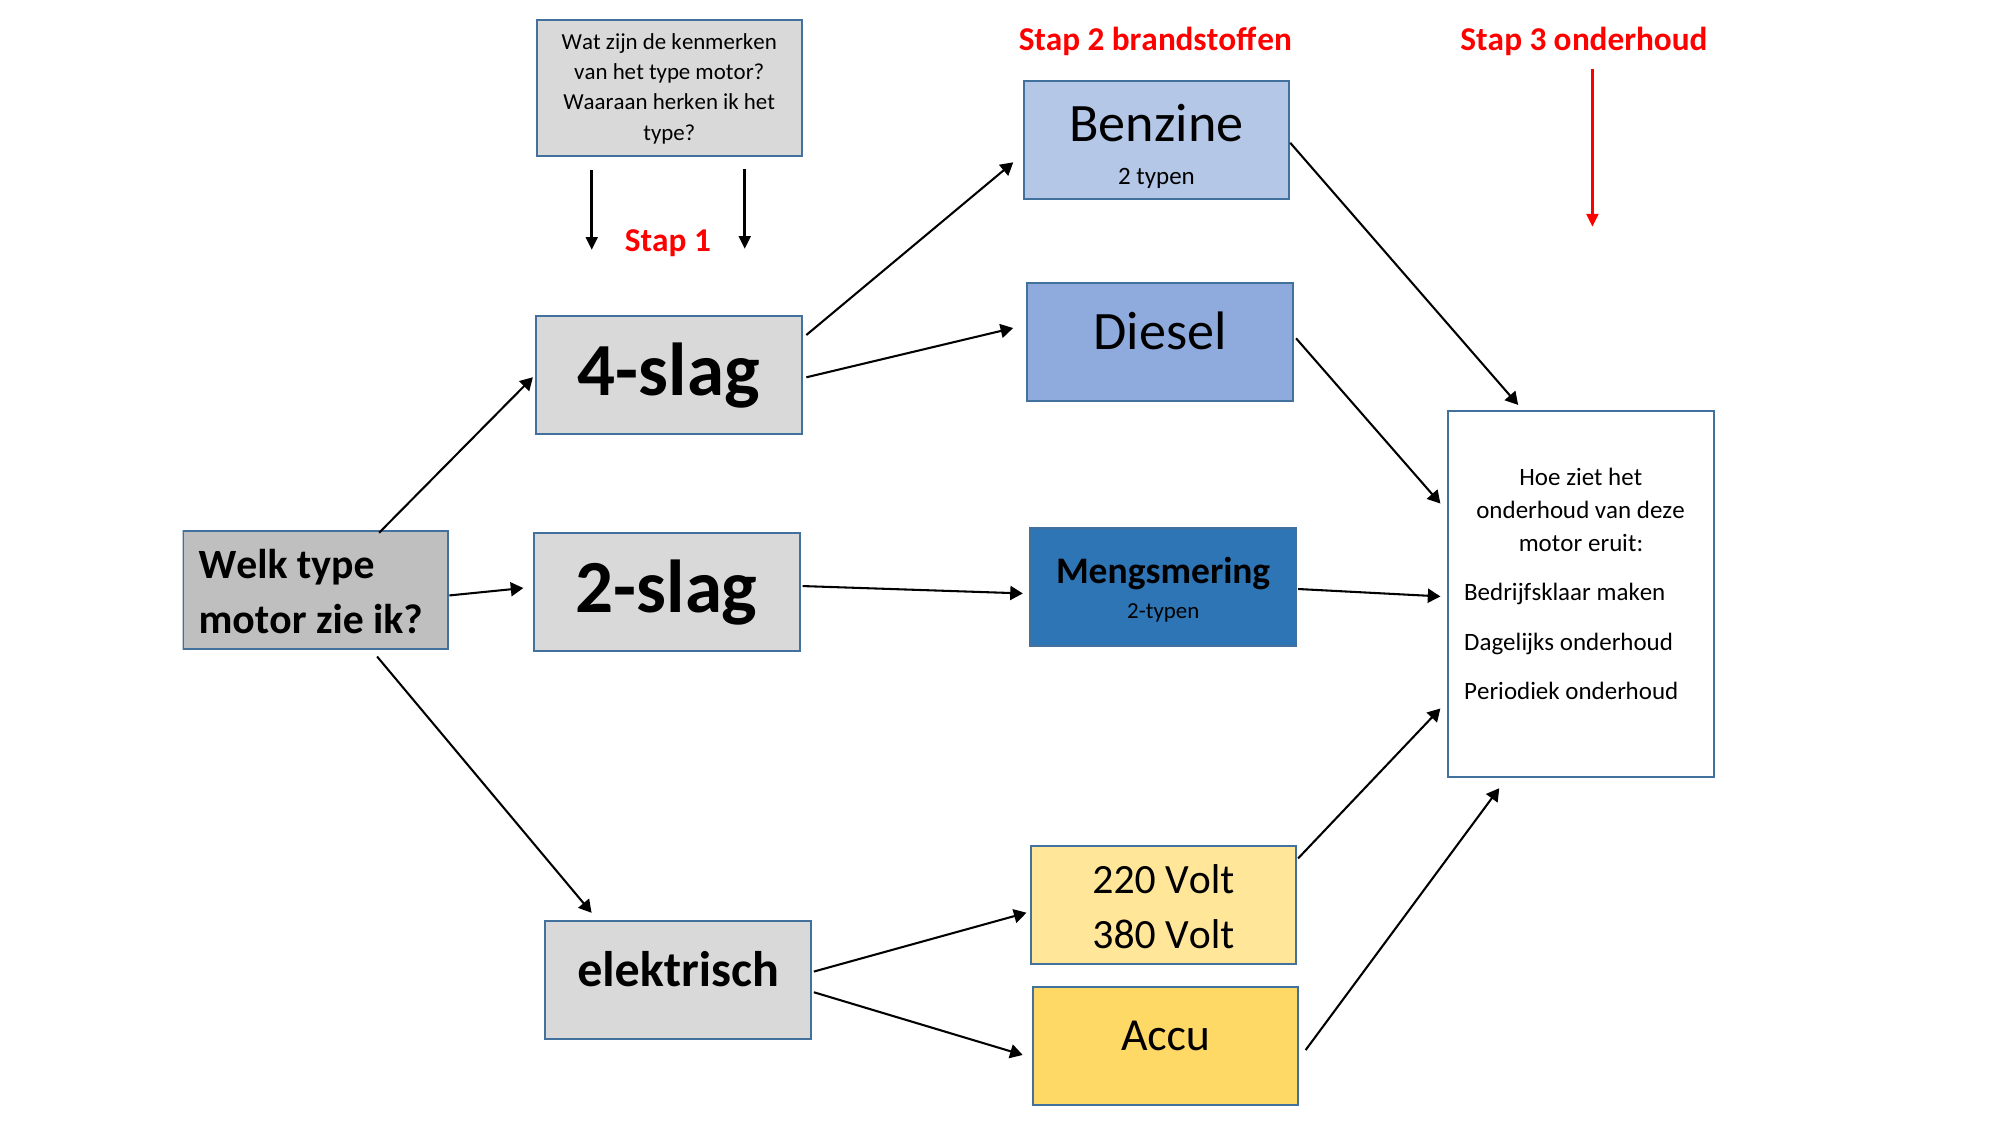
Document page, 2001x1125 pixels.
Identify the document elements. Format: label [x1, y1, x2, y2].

text_box [182, 18, 1787, 1109]
